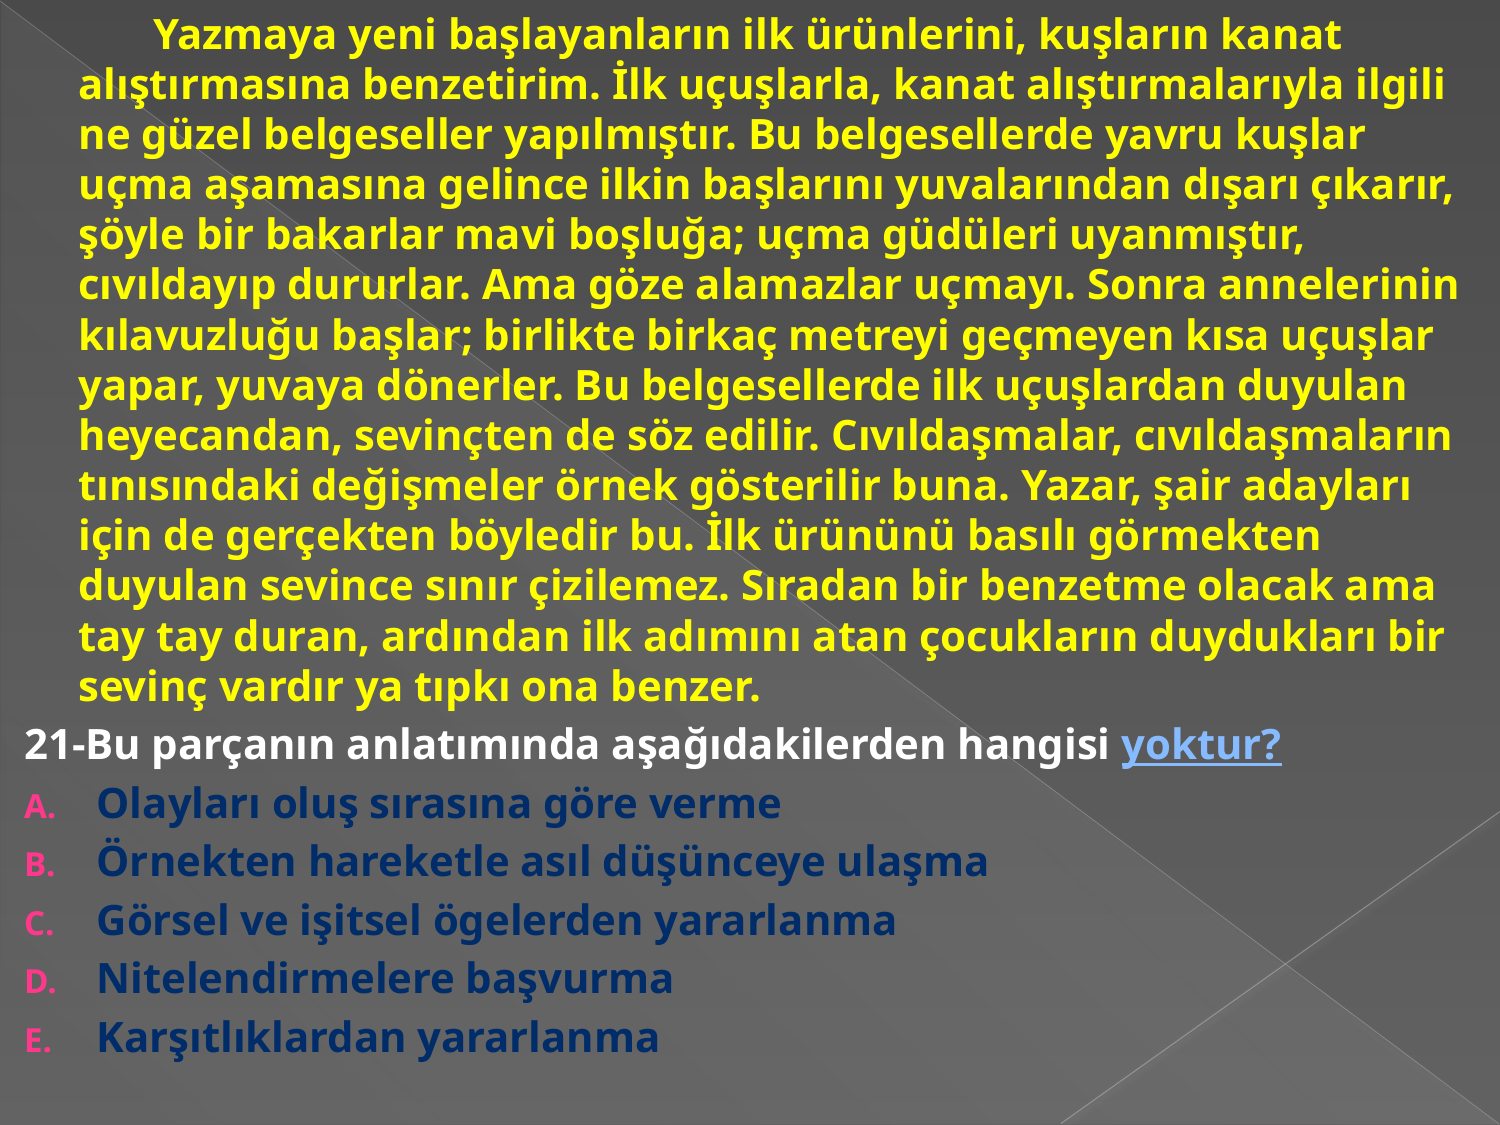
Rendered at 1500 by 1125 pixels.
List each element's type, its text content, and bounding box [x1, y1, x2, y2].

list Yazmaya yeni başlayanların ilk ürünlerini, kuşların kanat alıştırmasına benzetirim. İlk uçuşlarla, kanat alıştırmalarıyla ilgili ne güzel belgeseller yapılmıştır. Bu belgesellerde yavru kuşlar uçma aşamasına gelince ilkin başlarını yuvalarından dışarı çıkarır, şöyle bir bakarlar mavi boşluğa; uçma güdüleri uyanmıştır, cıvıldayıp dururlar. Ama göze alamazlar uçmayı. Sonra annelerinin kılavuzluğu başlar; birlikte birkaç metreyi geçmeyen kısa uçuşlar yapar, yuvaya dönerler. Bu belgesellerde ilk uçuşlardan duyulan heyecandan, sevinçten de söz edilir. Cıvıldaşmalar, cıvıldaşmaların tınısındaki değişmeler örnek gösterilir buna. Yazar, şair adayları için de gerçekten böyledir bu. İlk ürününü basılı görmekten duyulan sevince sınır çizilemez. Sıradan bir benzetme olacak ama tay tay duran, ardından ilk adımını atan çocukların duydukları bir sevinç vardır ya tıpkı ona benzer. 21-Bu parçanın anlatımında aşağıdakilerden hangisi yoktur? Olayları oluş sırasına göre verme Örnekten hareketle asıl düşünceye ulaşma Görsel ve işitsel ögelerden yararlanma Nitelendirmelere başvurma Karşıtlıklardan yararlanma [0, 0, 1500, 1125]
